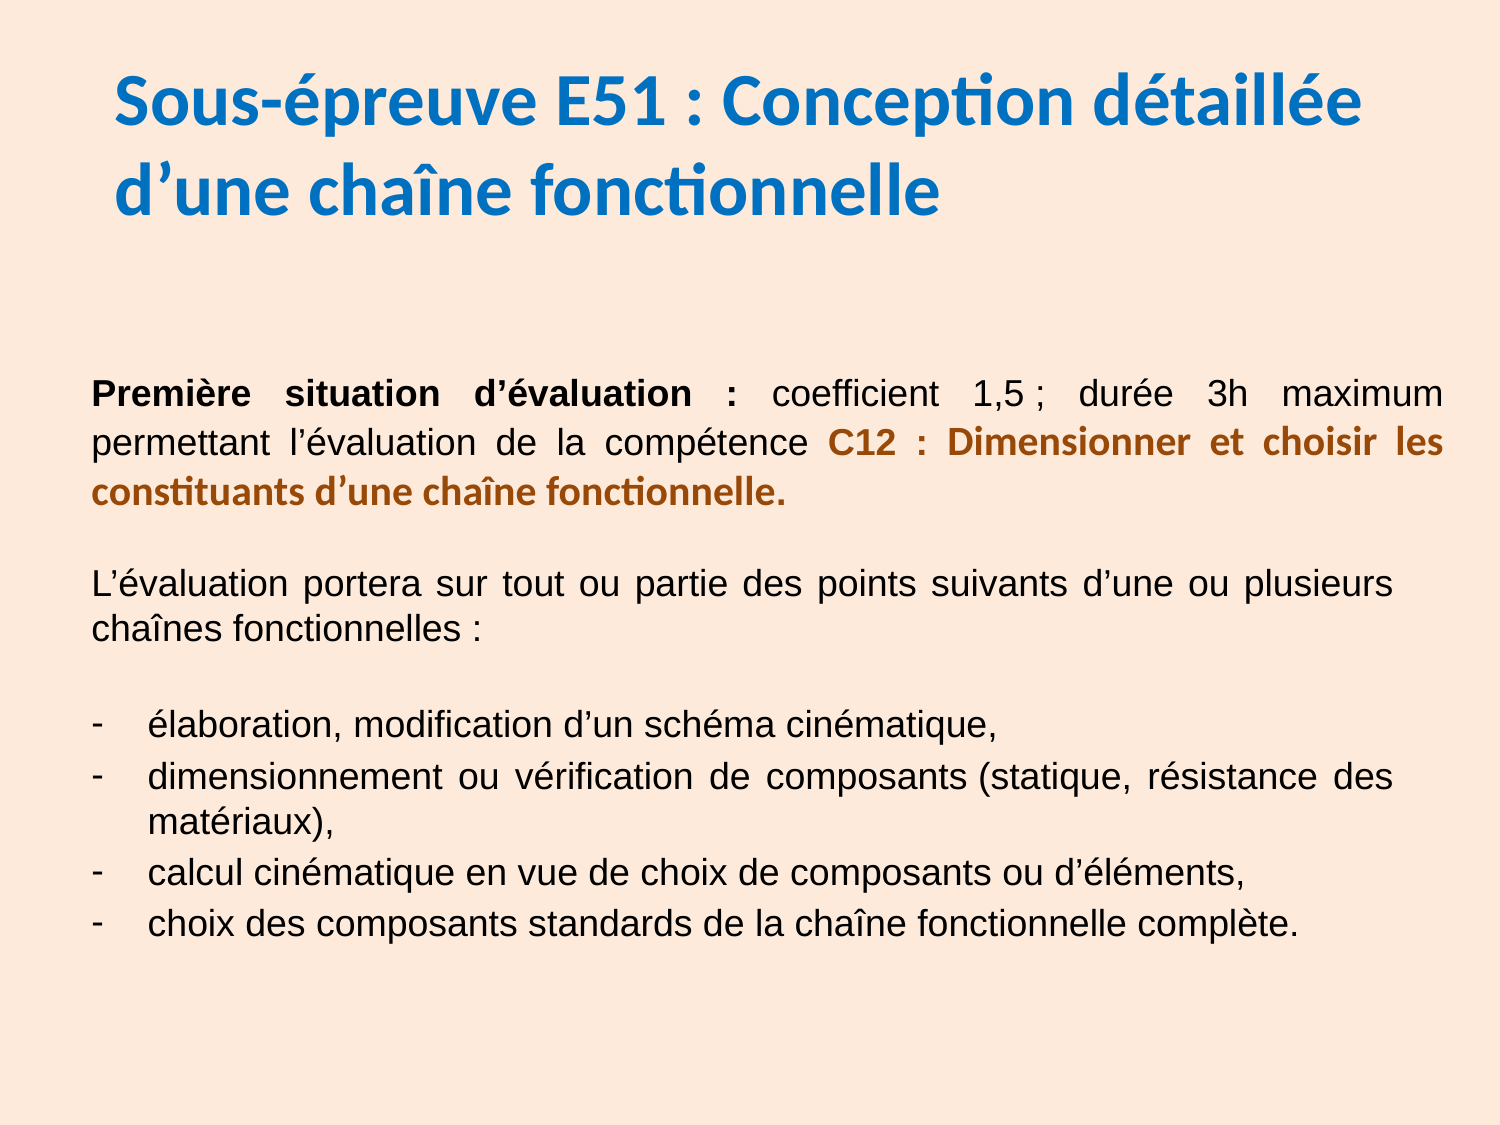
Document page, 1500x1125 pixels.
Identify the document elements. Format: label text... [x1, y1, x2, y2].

text_box Première situation d’évaluation : coefficient 1,5 ; durée 3h maximum permettant l’évaluation de la compétence C12 : Dimensionner et choisir les constituants d’une chaîne fonctionnelle. L’évaluation portera sur tout ou partie des points suivants d’une ou plusieurs chaînes fonctionnelles : élaboration, modification d’un schéma cinématique, dimensionnement ou vérification de composants (statique, résistance des matériaux), calcul cinématique en vue de choix de composants ou d’éléments, choix des composants standards de la chaîne fonctionnelle complète. [76, 361, 1459, 952]
text_box Sous-épreuve E51 : Conception détaillée d’une chaîne fonctionnelle [100, 42, 1412, 238]
